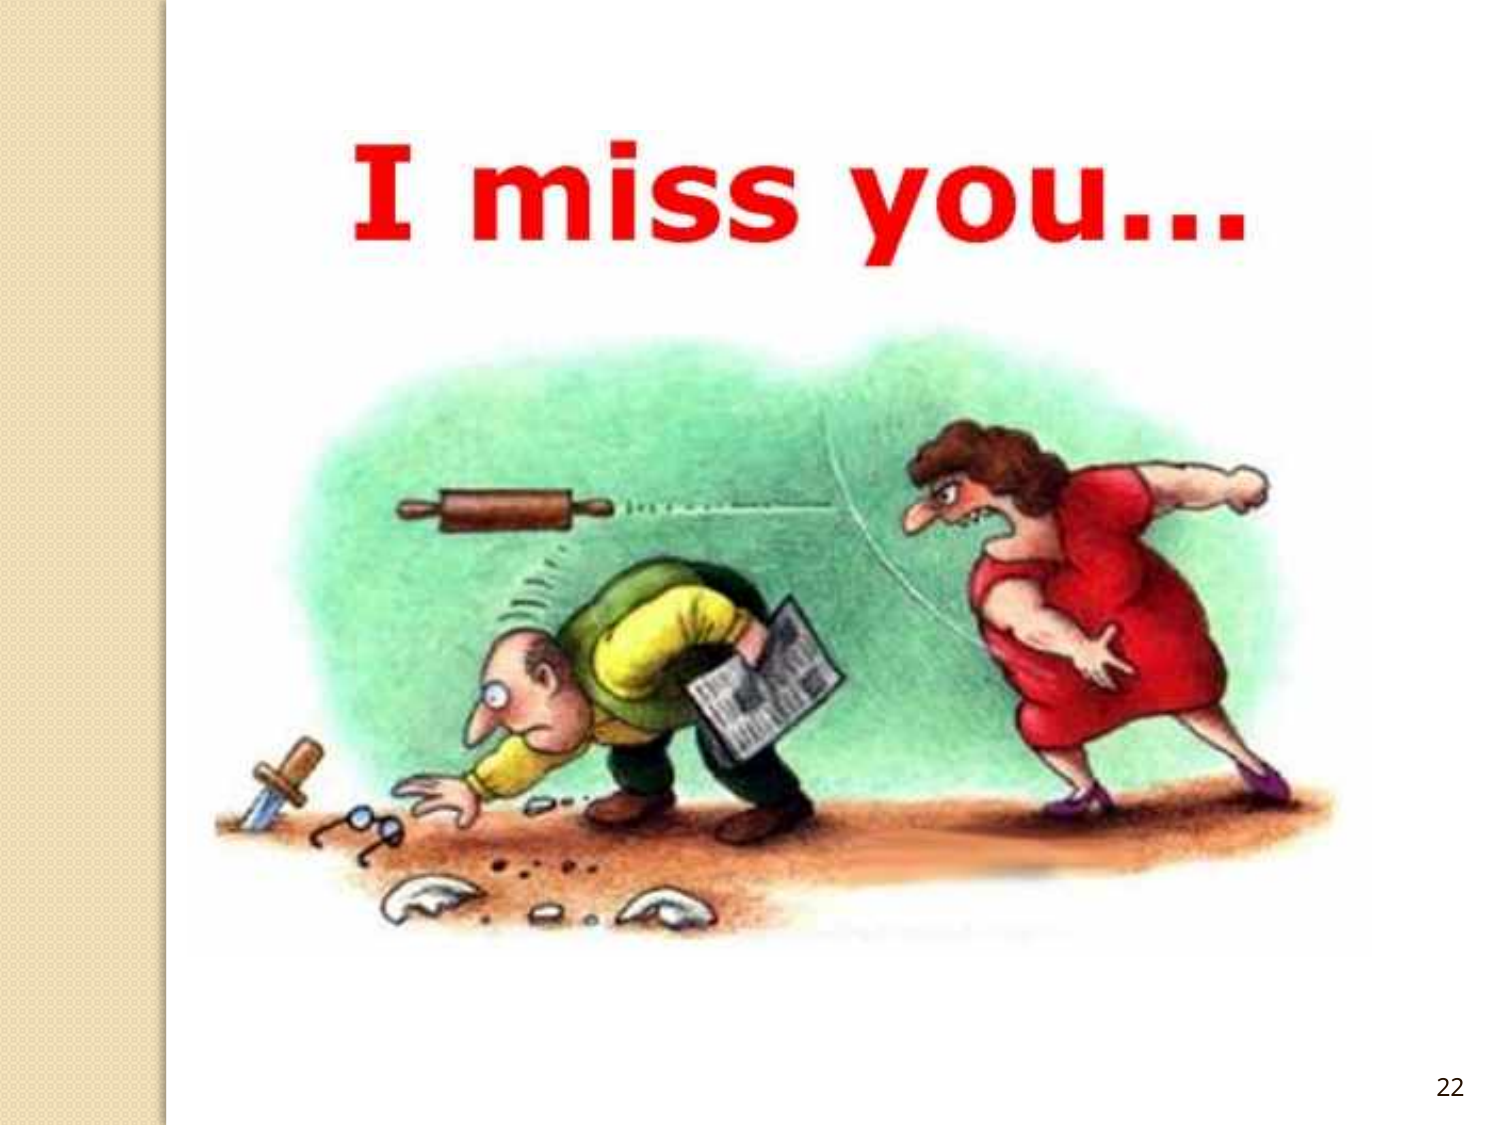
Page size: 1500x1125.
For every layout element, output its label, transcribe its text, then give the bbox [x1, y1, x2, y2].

picture [187, 130, 1372, 958]
slide_number 22 [1413, 1034, 1488, 1113]
